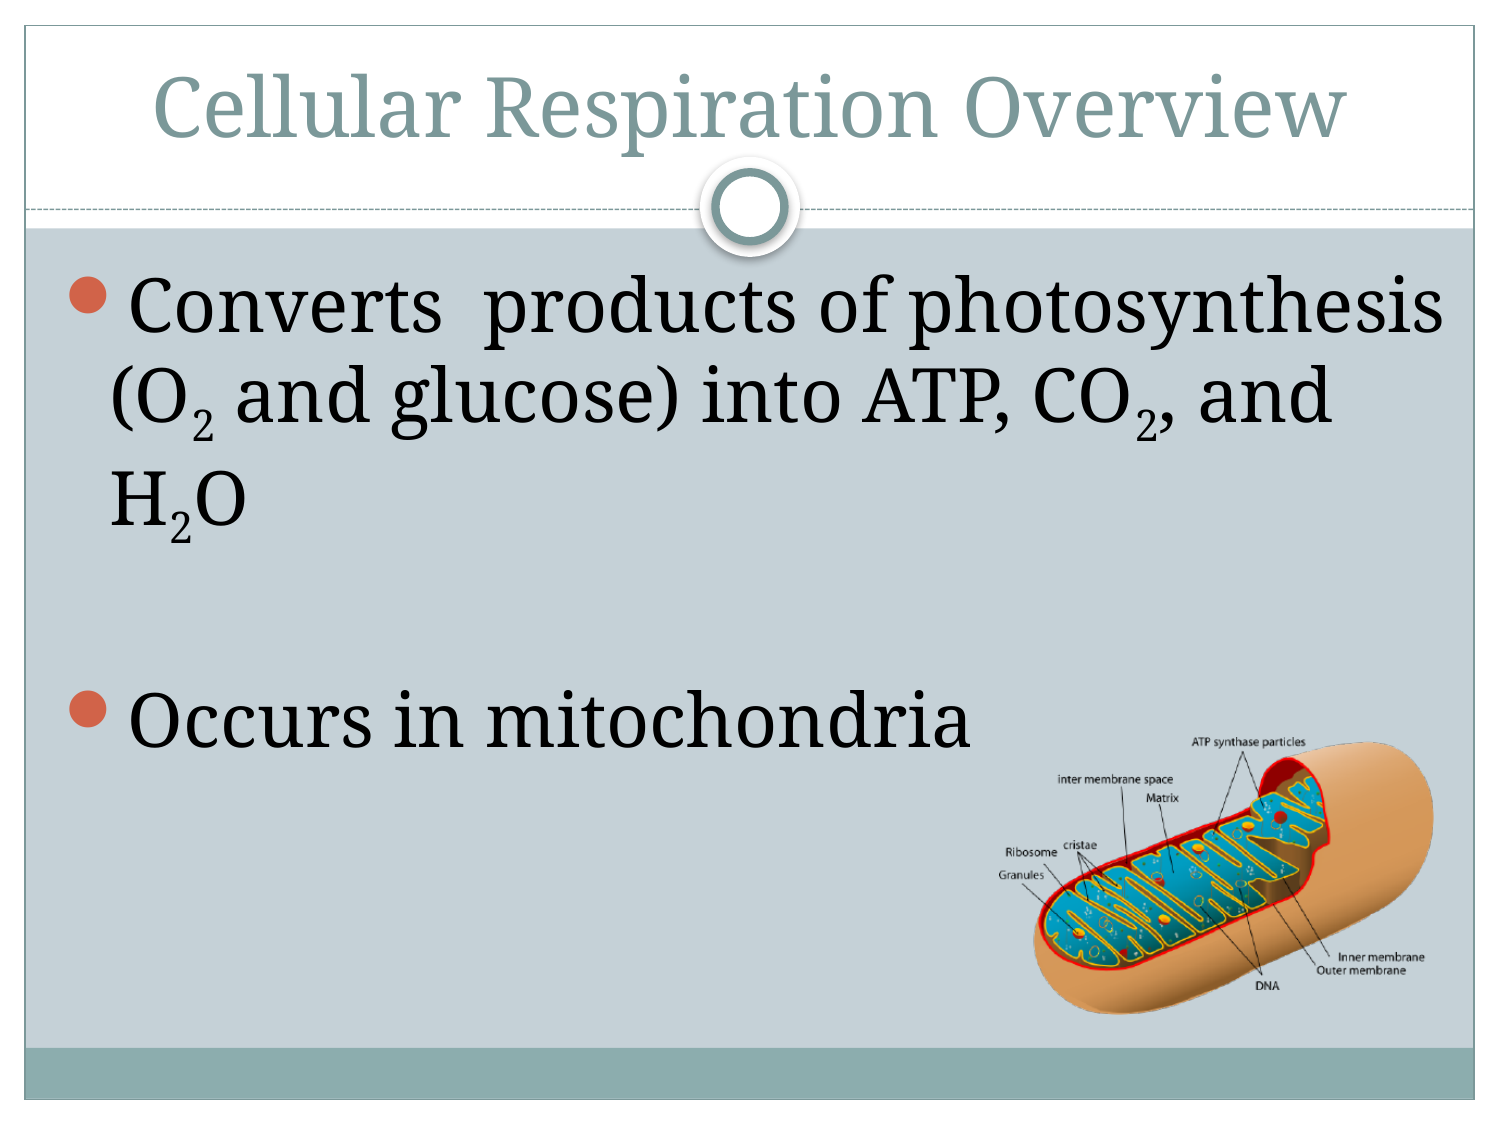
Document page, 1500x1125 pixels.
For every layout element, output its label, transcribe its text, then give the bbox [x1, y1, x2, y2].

picture [999, 737, 1434, 1016]
list Converts products of photosynthesis (O2 and glucose) into ATP, CO2, and H2O Occurs in mitochondria [49, 250, 1463, 1075]
title Cellular Respiration Overview [49, 37, 1450, 162]
